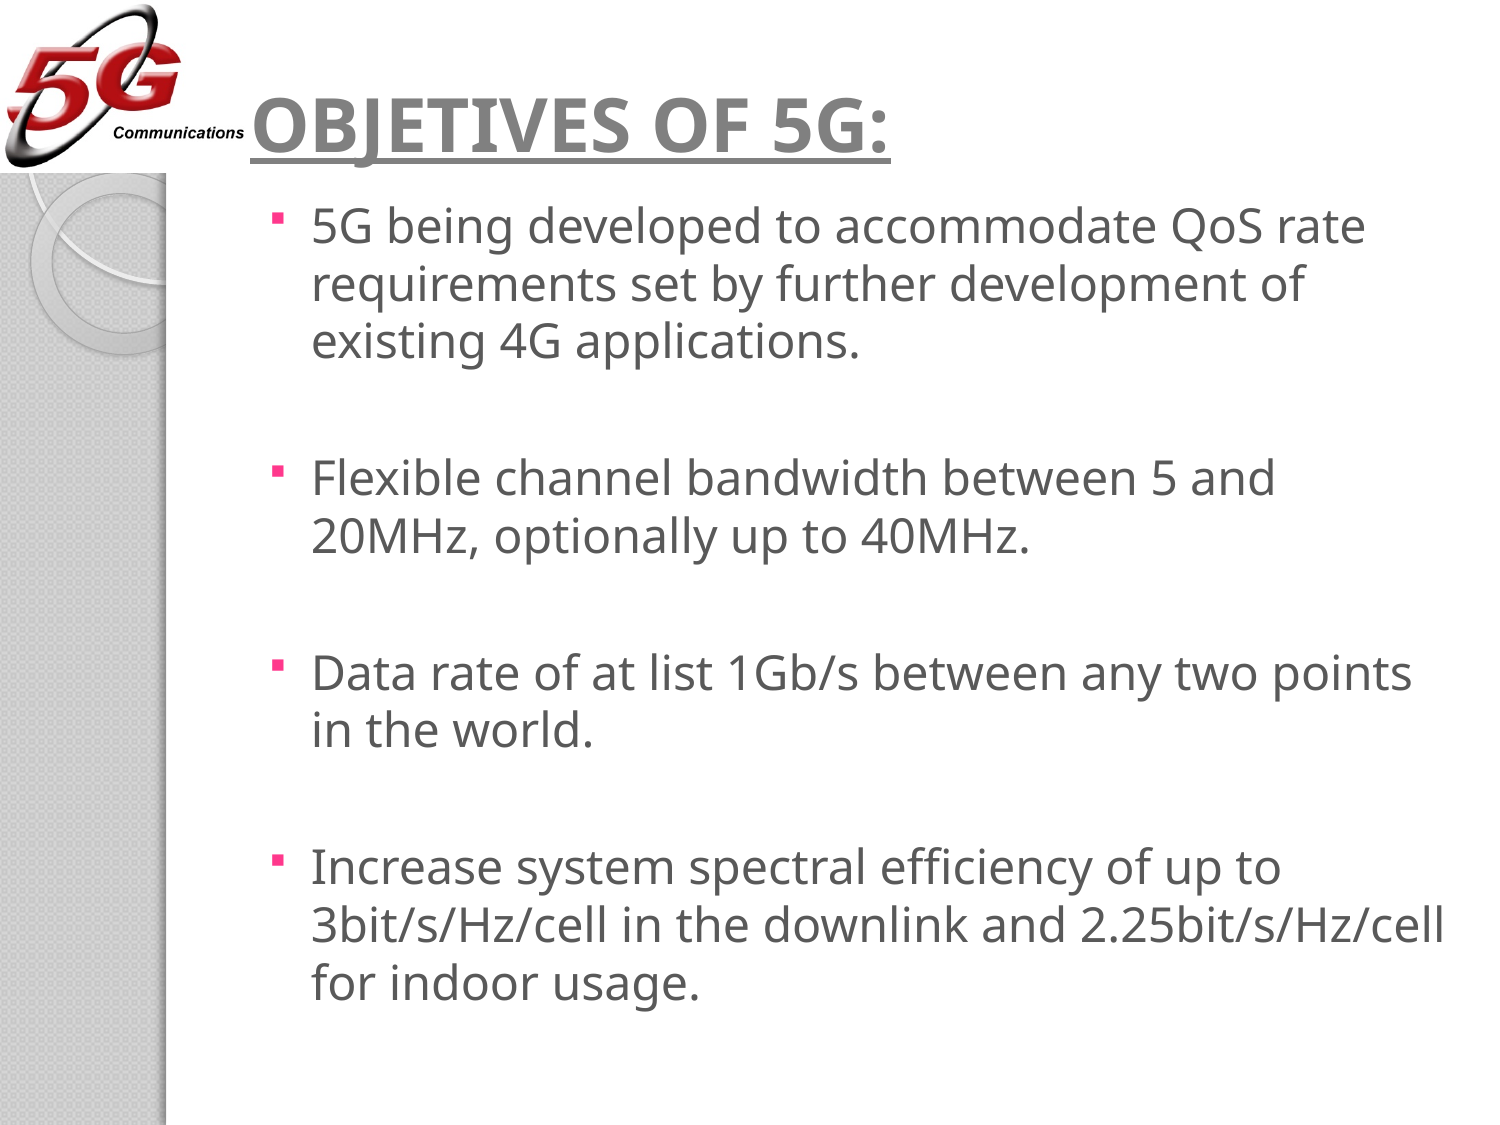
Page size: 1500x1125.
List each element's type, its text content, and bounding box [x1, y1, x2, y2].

title OBJETIVES OF 5G: [235, 45, 1466, 187]
list 5G being developed to accommodate QoS rate requirements set by further development of existing 4G applications. Flexible channel bandwidth between 5 and 20MHz, optionally up to 40MHz. Data rate of at list 1Gb/s between any two points in the world. Increase system spectral efficiency of up to 3bit/s/Hz/cell in the downlink and 2.25bit/s/Hz/cell for indoor usage. [235, 187, 1466, 1025]
picture [0, 0, 251, 174]
